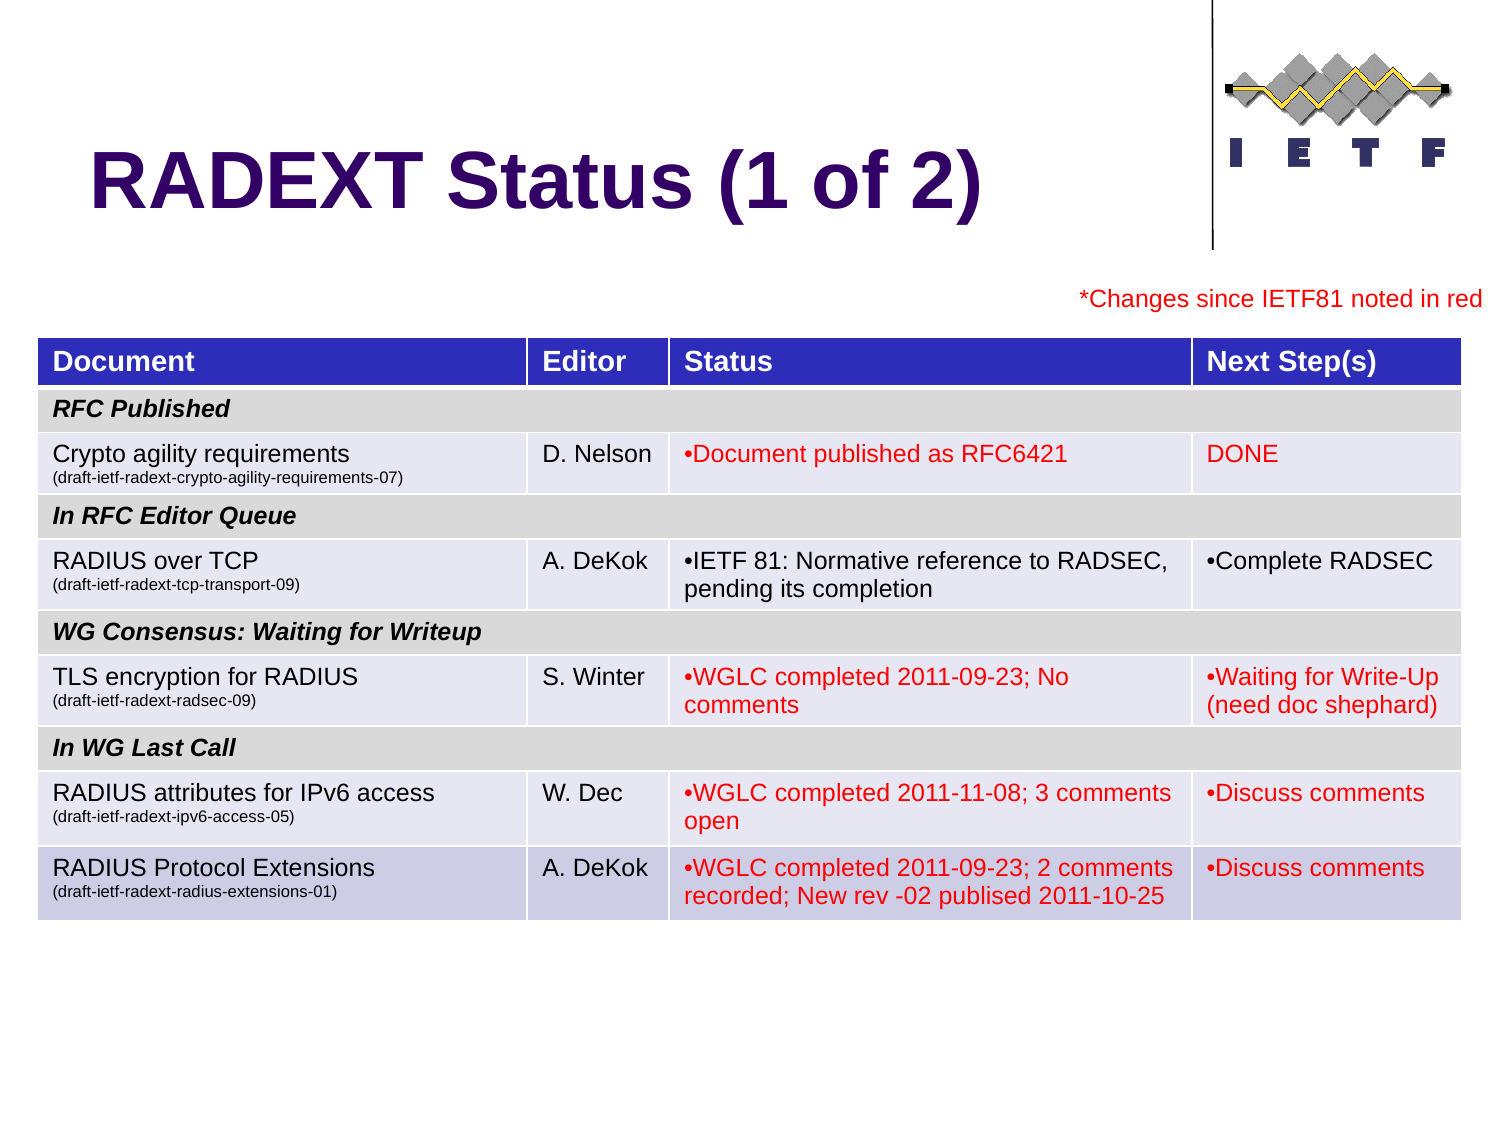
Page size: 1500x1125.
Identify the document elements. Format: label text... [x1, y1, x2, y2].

table_header Document [38, 338, 526, 385]
table_cell Complete RADSEC [1193, 540, 1461, 609]
table_cell A. DeKok [528, 847, 668, 920]
table_cell DONE [1193, 433, 1461, 493]
table_cell RADIUS over TCP (draft-ietf-radext-tcp-transport-09) [38, 540, 526, 609]
table_header Editor [528, 338, 668, 385]
title RADEXT Status (1 of 2) [75, 20, 1200, 233]
table_cell WG Consensus: Waiting for Writeup [38, 611, 1461, 654]
table_cell Discuss comments [1193, 847, 1461, 920]
text_box *Changes since IETF81 noted in red [1064, 275, 1500, 320]
table_header Status [670, 338, 1191, 385]
table_cell WGLC completed 2011-09-23; No comments [670, 656, 1191, 725]
table_cell In WG Last Call [38, 727, 1461, 770]
table_cell Document published as RFC6421 [670, 433, 1191, 493]
table_cell Discuss comments [1193, 772, 1461, 845]
table_cell WGLC completed 2011-09-23; 2 comments recorded; New rev -02 publised 2011-10-25 [670, 847, 1191, 920]
table_cell WGLC completed 2011-11-08; 3 comments open [670, 772, 1191, 845]
table_cell D. Nelson [528, 433, 668, 493]
table_cell Waiting for Write-Up (need doc shephard) [1193, 656, 1461, 725]
table_cell W. Dec [528, 772, 668, 845]
table_cell RADIUS Protocol Extensions (draft-ietf-radext-radius-extensions-01) [38, 847, 526, 920]
table_cell In RFC Editor Queue [38, 495, 1461, 538]
table_header Next Step(s) [1193, 338, 1461, 385]
table_cell IETF 81: Normative reference to RADSEC, pending its completion [670, 540, 1191, 609]
table_cell RADIUS attributes for IPv6 access (draft-ietf-radext-ipv6-access-05) [38, 772, 526, 845]
table_cell Crypto agility requirements (draft-ietf-radext-crypto-agility-requirements-07) [38, 433, 526, 493]
table_cell A. DeKok [528, 540, 668, 609]
picture [1212, 37, 1463, 181]
table_cell RFC Published [38, 390, 1461, 432]
table_cell S. Winter [528, 656, 668, 725]
table_cell TLS encryption for RADIUS (draft-ietf-radext-radsec-09) [38, 656, 526, 725]
